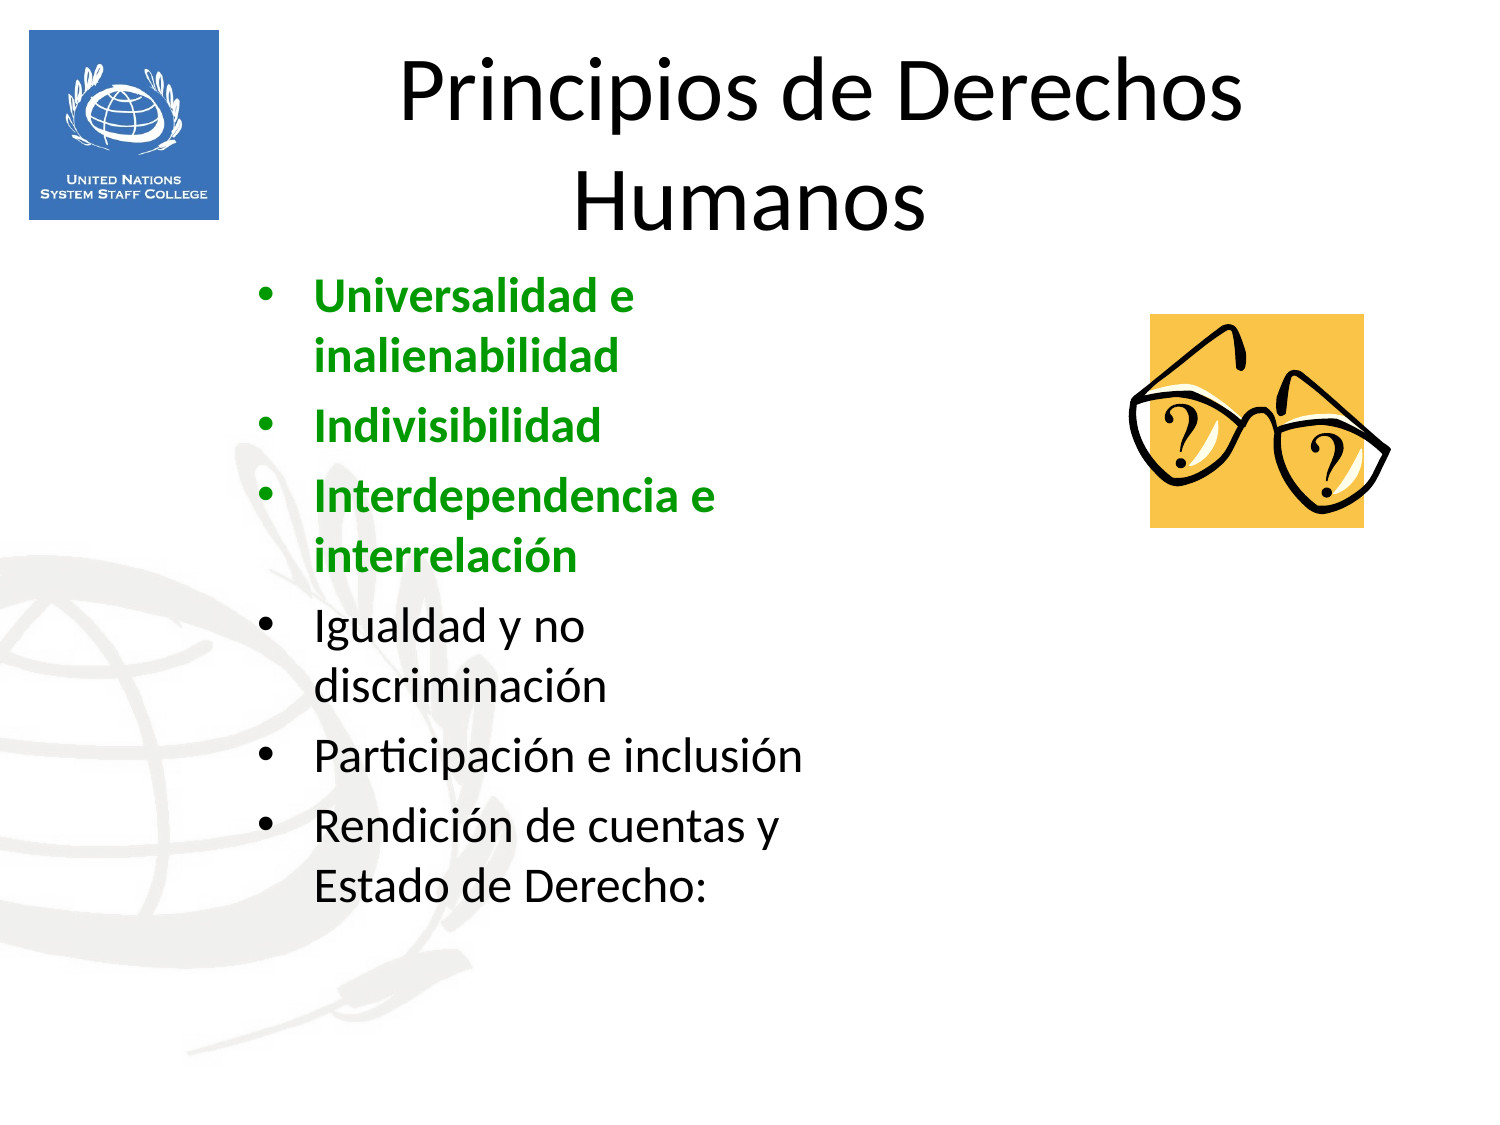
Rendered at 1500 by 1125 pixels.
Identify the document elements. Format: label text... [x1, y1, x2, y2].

title Principios de Derechos Humanos [74, 44, 1426, 233]
list Universalidad e inalienabilidad Indivisibilidad Interdependencia e interrelación Igualdad y no discriminación Participación e inclusión Rendición de cuentas y Estado de Derecho: [241, 255, 905, 999]
picture [29, 30, 219, 220]
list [1127, 314, 1392, 528]
